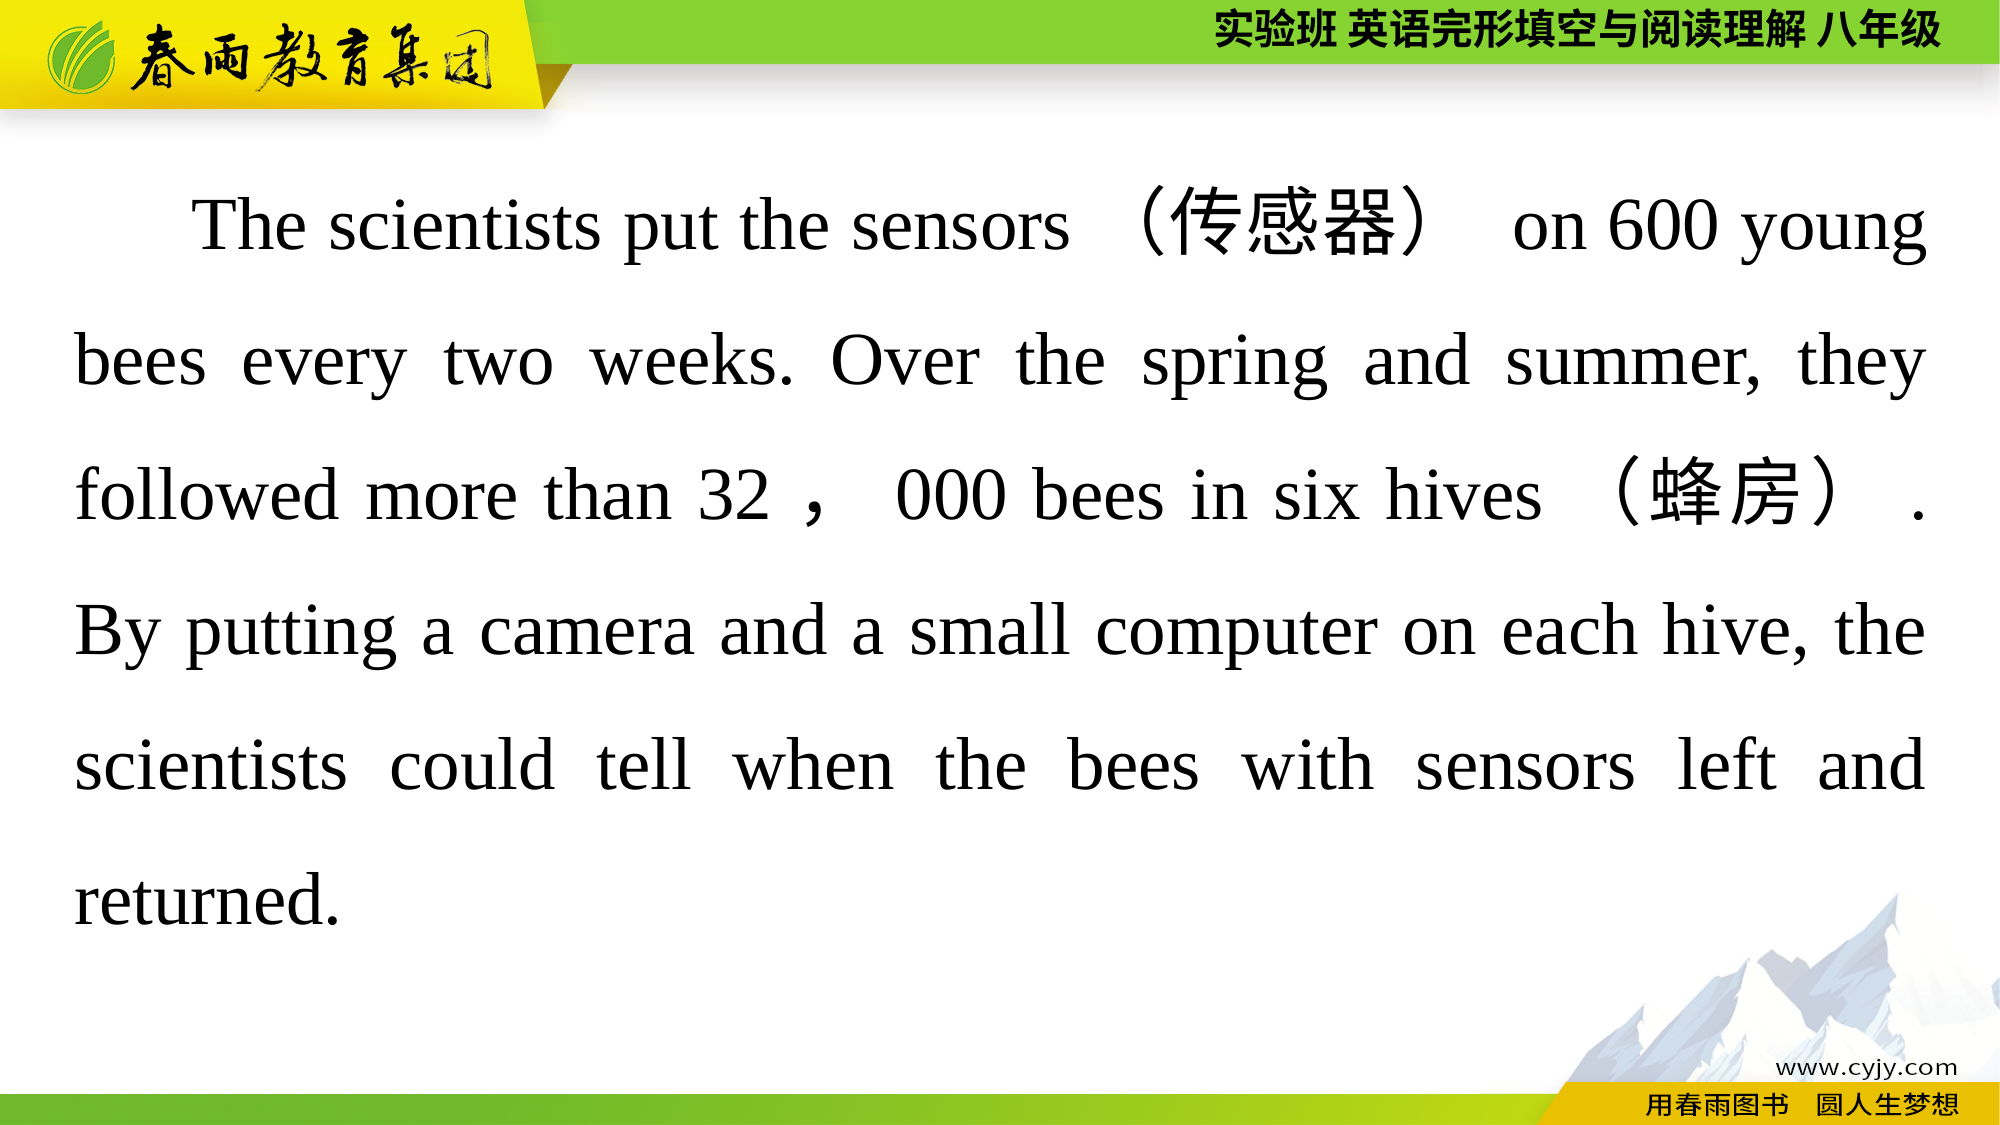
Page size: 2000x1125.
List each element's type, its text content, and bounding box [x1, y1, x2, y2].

picture [0, 0, 2000, 1125]
list The scientists put the sensors（传感器） on 600 young bees every two weeks. Over the spring and summer, they followed more than 32，000 bees in six hives（蜂房）. By putting a camera and a small computer on each hive, the scientists could tell when the bees with sensors left and returned. [59, 122, 1944, 956]
